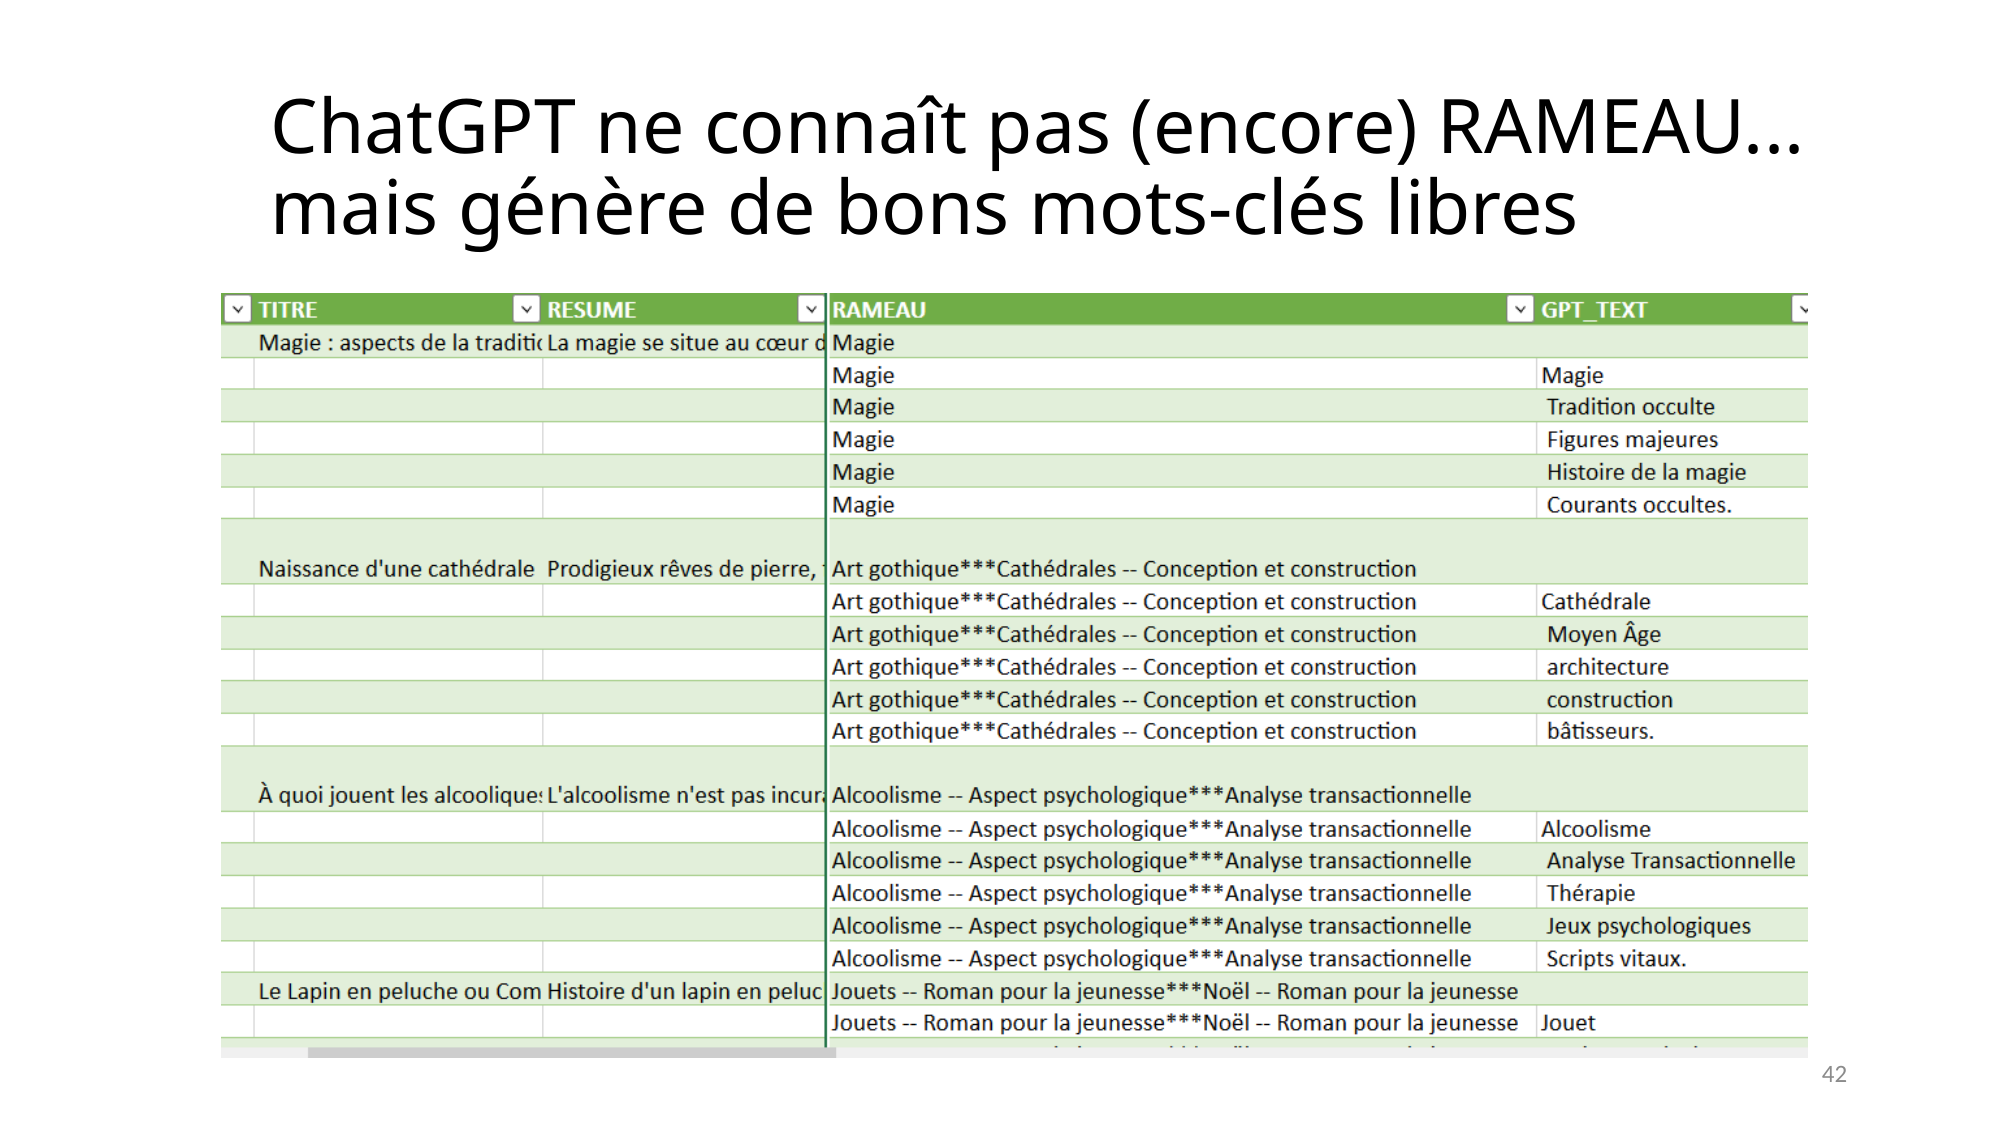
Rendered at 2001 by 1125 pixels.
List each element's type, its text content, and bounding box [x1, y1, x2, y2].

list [221, 293, 1808, 1058]
slide_number 42 [1412, 1042, 1863, 1103]
title ChatGPT ne connaît pas (encore) RAMEAU... mais génère de bons mots-clés libres [255, 59, 1863, 280]
